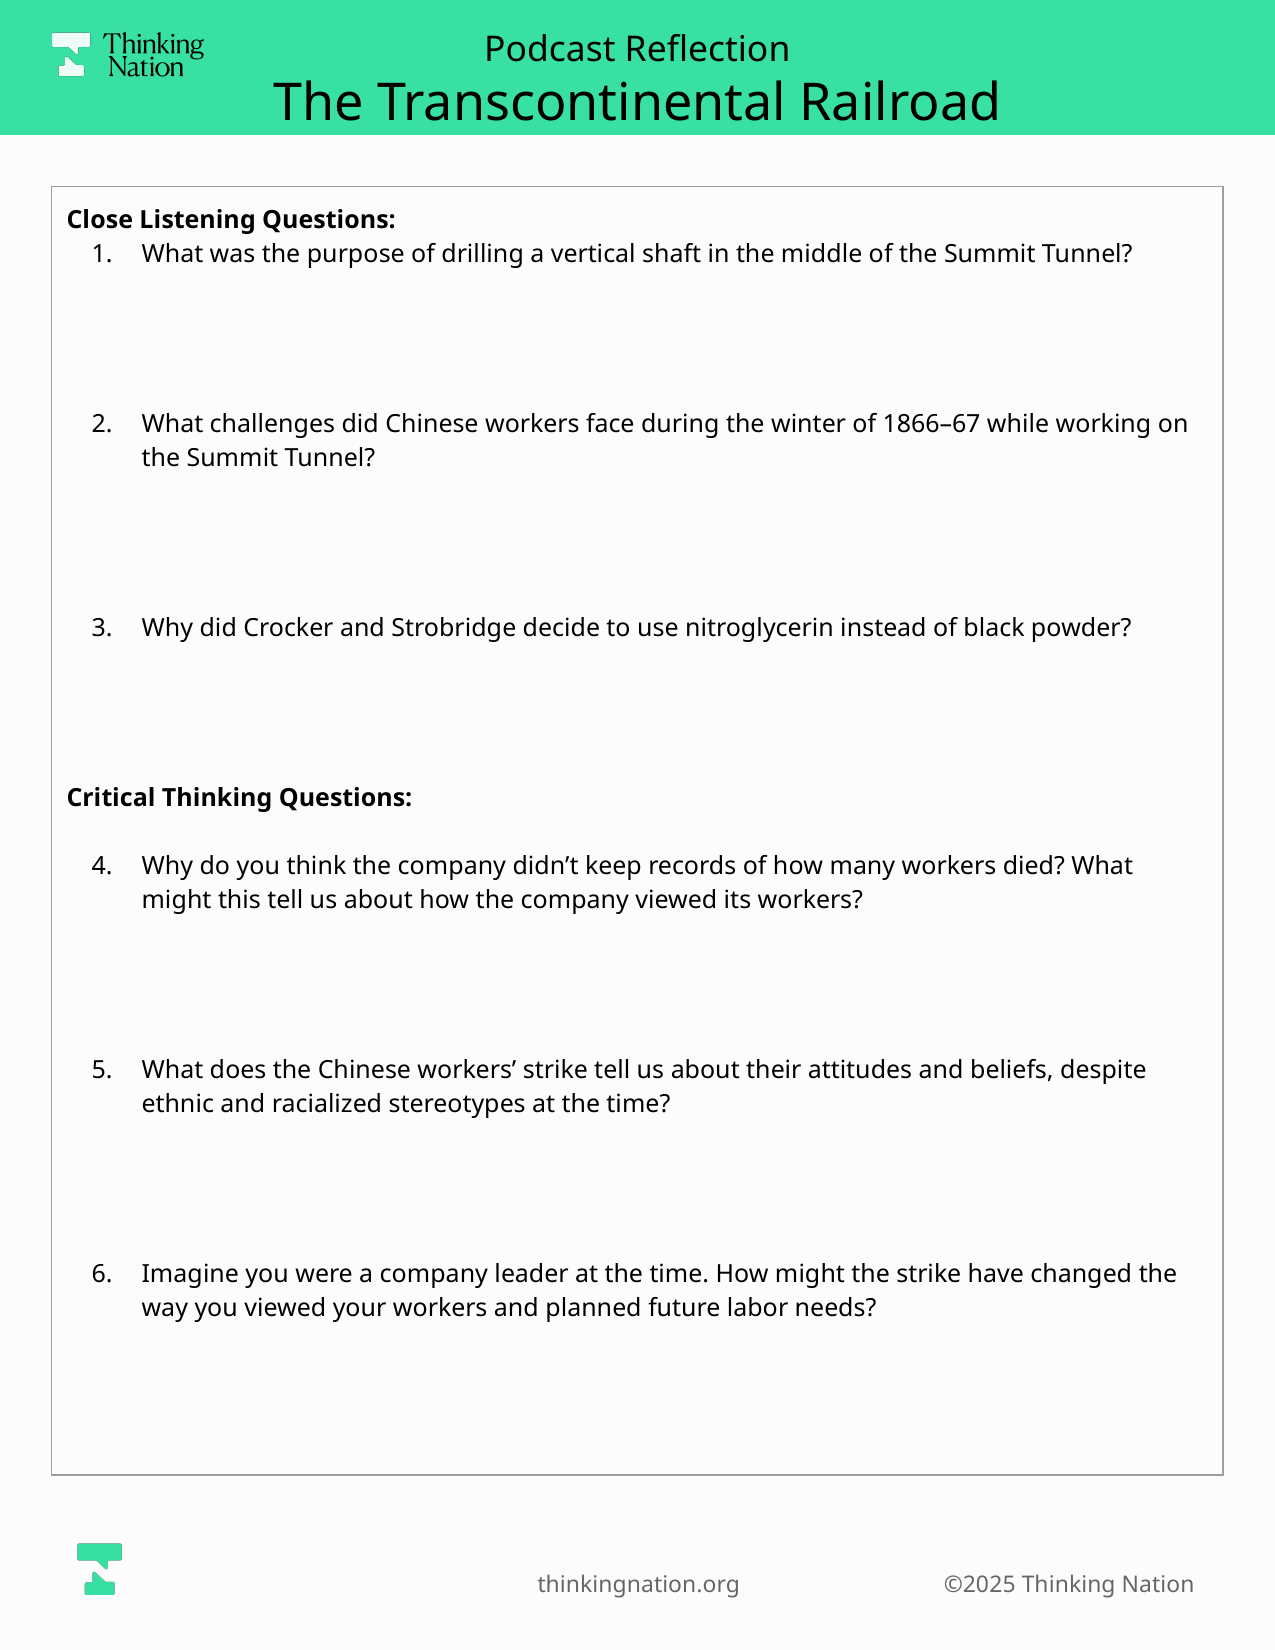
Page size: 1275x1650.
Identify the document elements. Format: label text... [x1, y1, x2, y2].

picture [63, 1533, 135, 1605]
table_header Close Listening Questions: What was the purpose of drilling a vertical shaft in the middle of the Summit Tunnel? What challenges did Chinese workers face during the winter of 1866–67 while working on the Summit Tunnel? Why did Crocker and Strobridge decide to use nitroglycerin instead of black powder? Critical Thinking Questions: Why do you think the company didn’t keep records of how many workers died? What might this tell us about how the company viewed its workers? What does the Chinese workers’ strike tell us about their attitudes and beliefs, despite ethnic and racialized stereotypes at the time? Imagine you were a company leader at the time. How might the strike have changed the way you viewed your workers and planned future labor needs? [52, 187, 1222, 1474]
text_box thinkingnation.org [488, 1553, 790, 1605]
picture [35, 17, 210, 91]
text_box Podcast Reflection The Transcontinental Railroad [0, 0, 1275, 135]
text_box ©2025 Thinking Nation [909, 1553, 1211, 1605]
